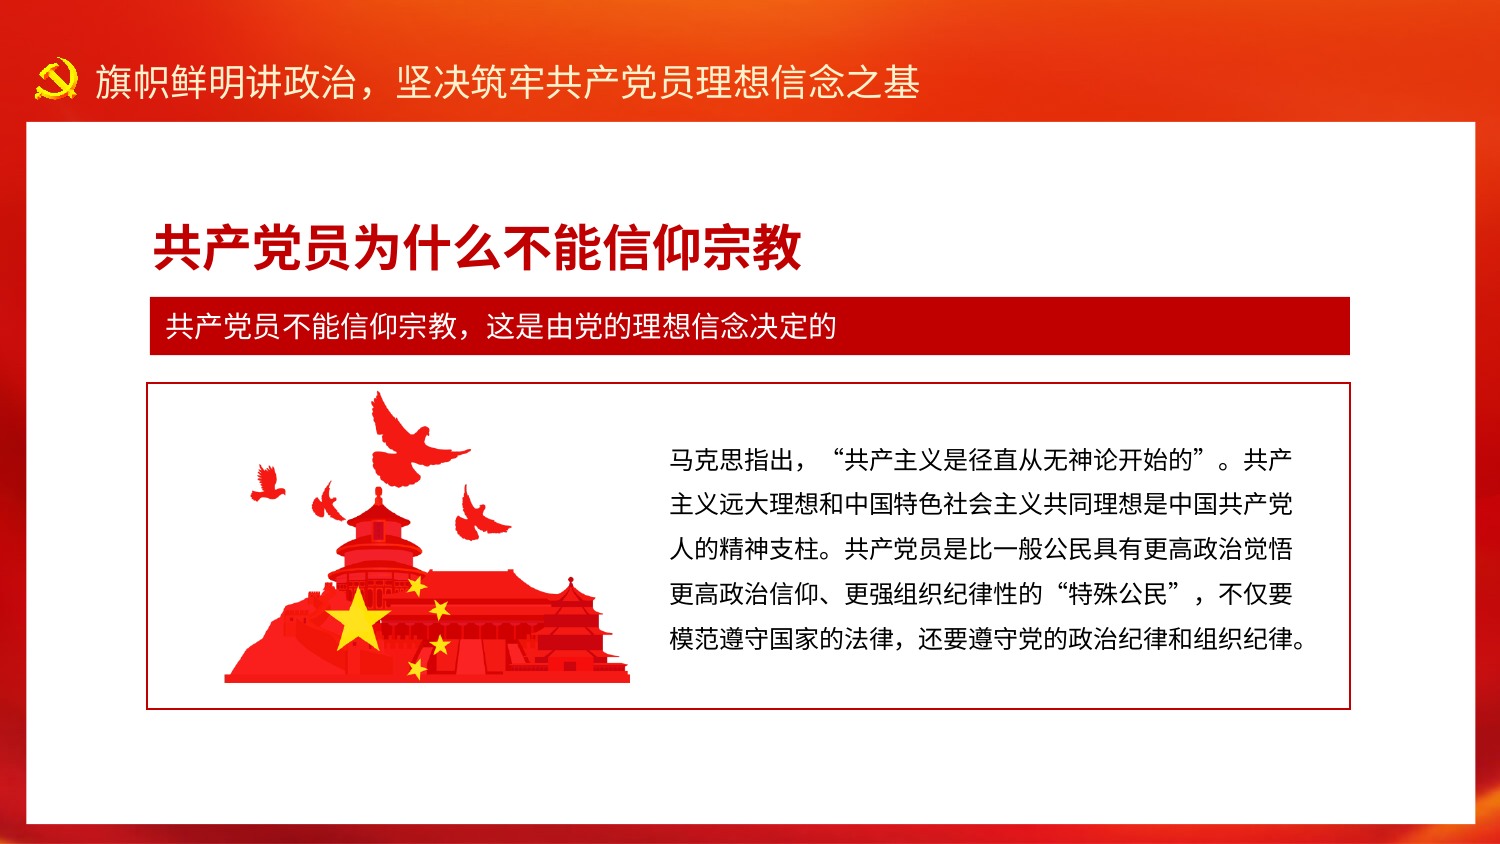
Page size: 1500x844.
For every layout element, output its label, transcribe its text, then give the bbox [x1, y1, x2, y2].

text_box 共产党员为什么不能信仰宗教 [137, 209, 863, 284]
text_box 共产党员不能信仰宗教，这是由党的理想信念决定的 [149, 296, 1350, 356]
picture [0, 0, 1500, 844]
text_box [146, 382, 1351, 710]
text_box 马克思指出，“共产主义是径直从无神论开始的”。共产主义远大理想和中国特色社会主义共同理想是中国共产党人的精神支柱。共产党员是比一般公民具有更高政治觉悟更高政治信仰、更强组织纪律性的“特殊公民”，不仅要模范遵守国家的法律，还要遵守党的政治纪律和组织纪律。 [654, 421, 1326, 661]
